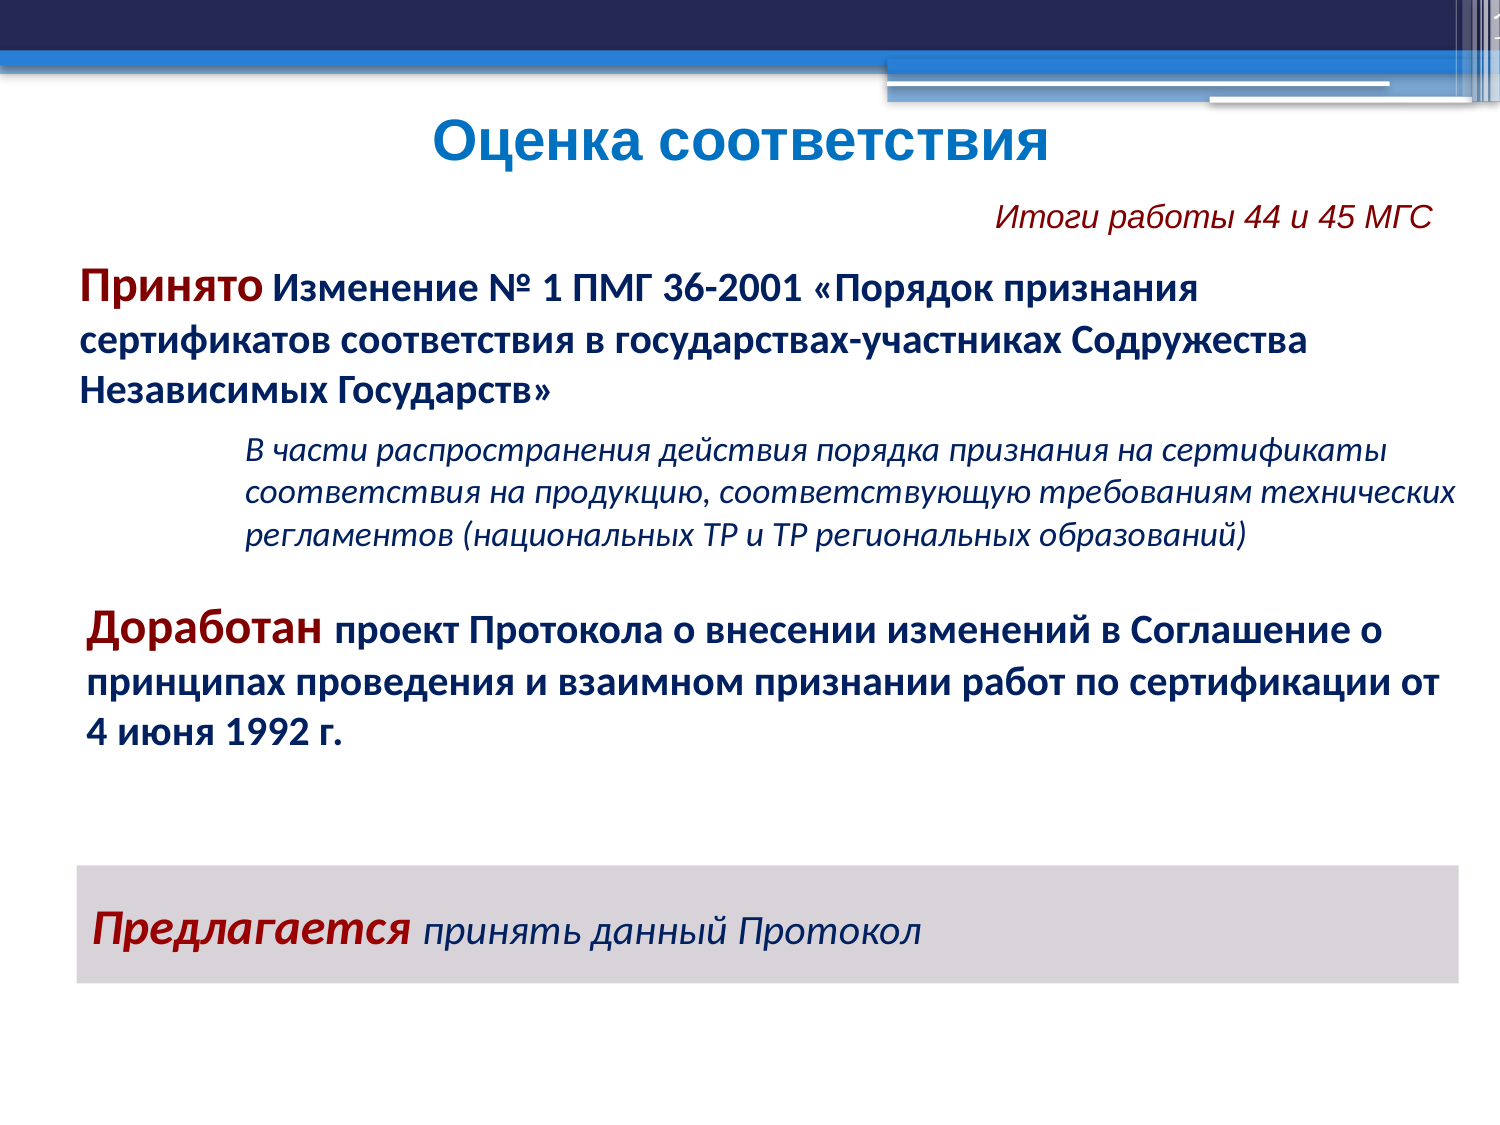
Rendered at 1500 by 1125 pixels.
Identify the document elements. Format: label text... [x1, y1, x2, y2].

text_box Предлагается принять данный Протокол [76, 865, 1459, 984]
text_box 16 [1332, 0, 1500, 61]
text_box Доработан проект Протокола о внесении изменений в Соглашение о принципах проведения и взаимном признании работ по сертификации от 4 июня 1992 г. [71, 586, 1459, 762]
text_box В части распространения действия порядка признания на сертификаты соответствия на продукцию, соответствующую требованиям технических регламентов (национальных ТР и ТР региональных образований) [230, 418, 1483, 561]
text_box Итоги работы 44 и 45 МГС [980, 187, 1459, 243]
text_box Оценка соответствия [63, 88, 1419, 186]
text_box Принято Изменение № 1 ПМГ 36-2001 «Порядок признания сертификатов соответствия в государствах-участниках Содружества Независимых Государств» [64, 243, 1441, 419]
